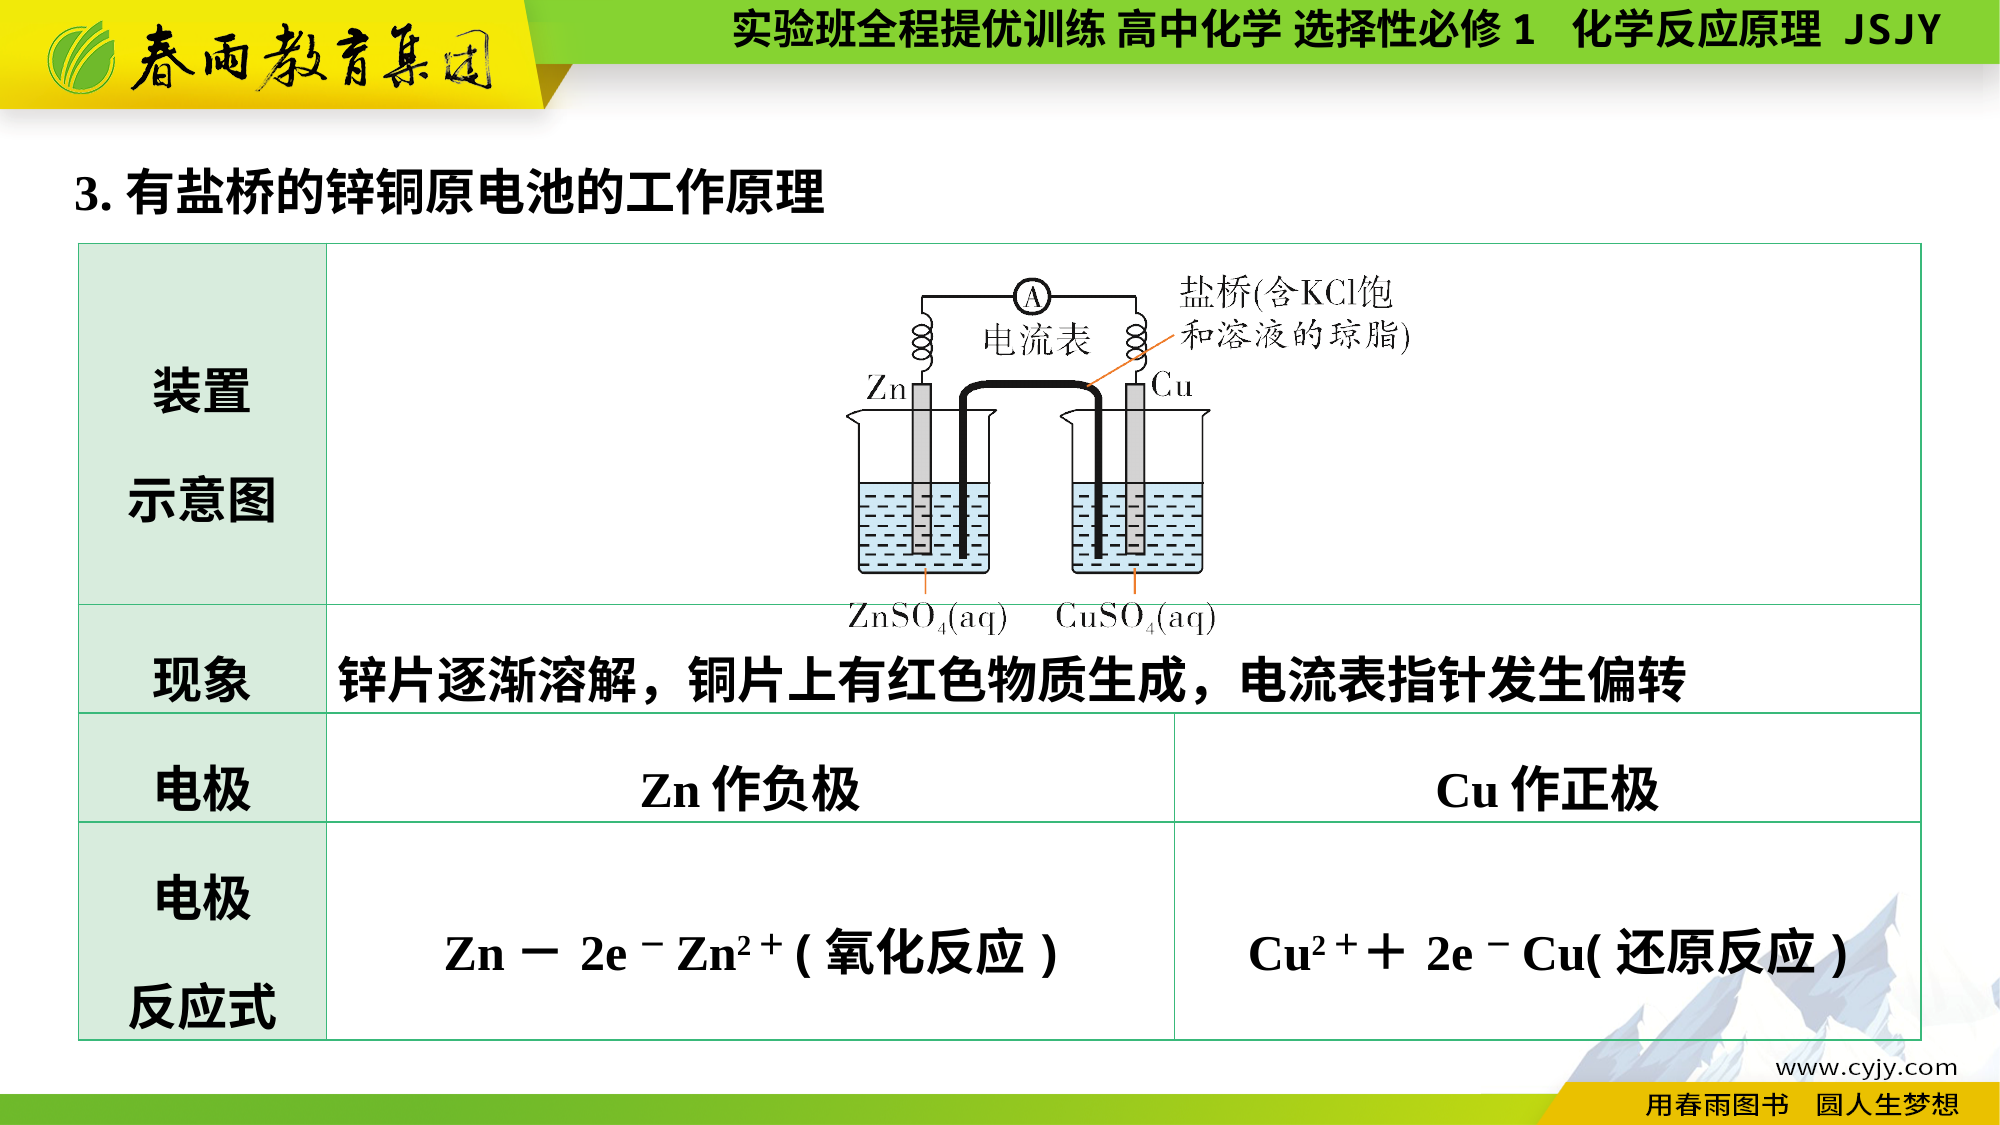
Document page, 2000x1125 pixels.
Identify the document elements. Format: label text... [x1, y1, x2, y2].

picture [0, 0, 2000, 1125]
list 3.有盐桥的锌铜原电池的工作原理 [59, 122, 1944, 217]
